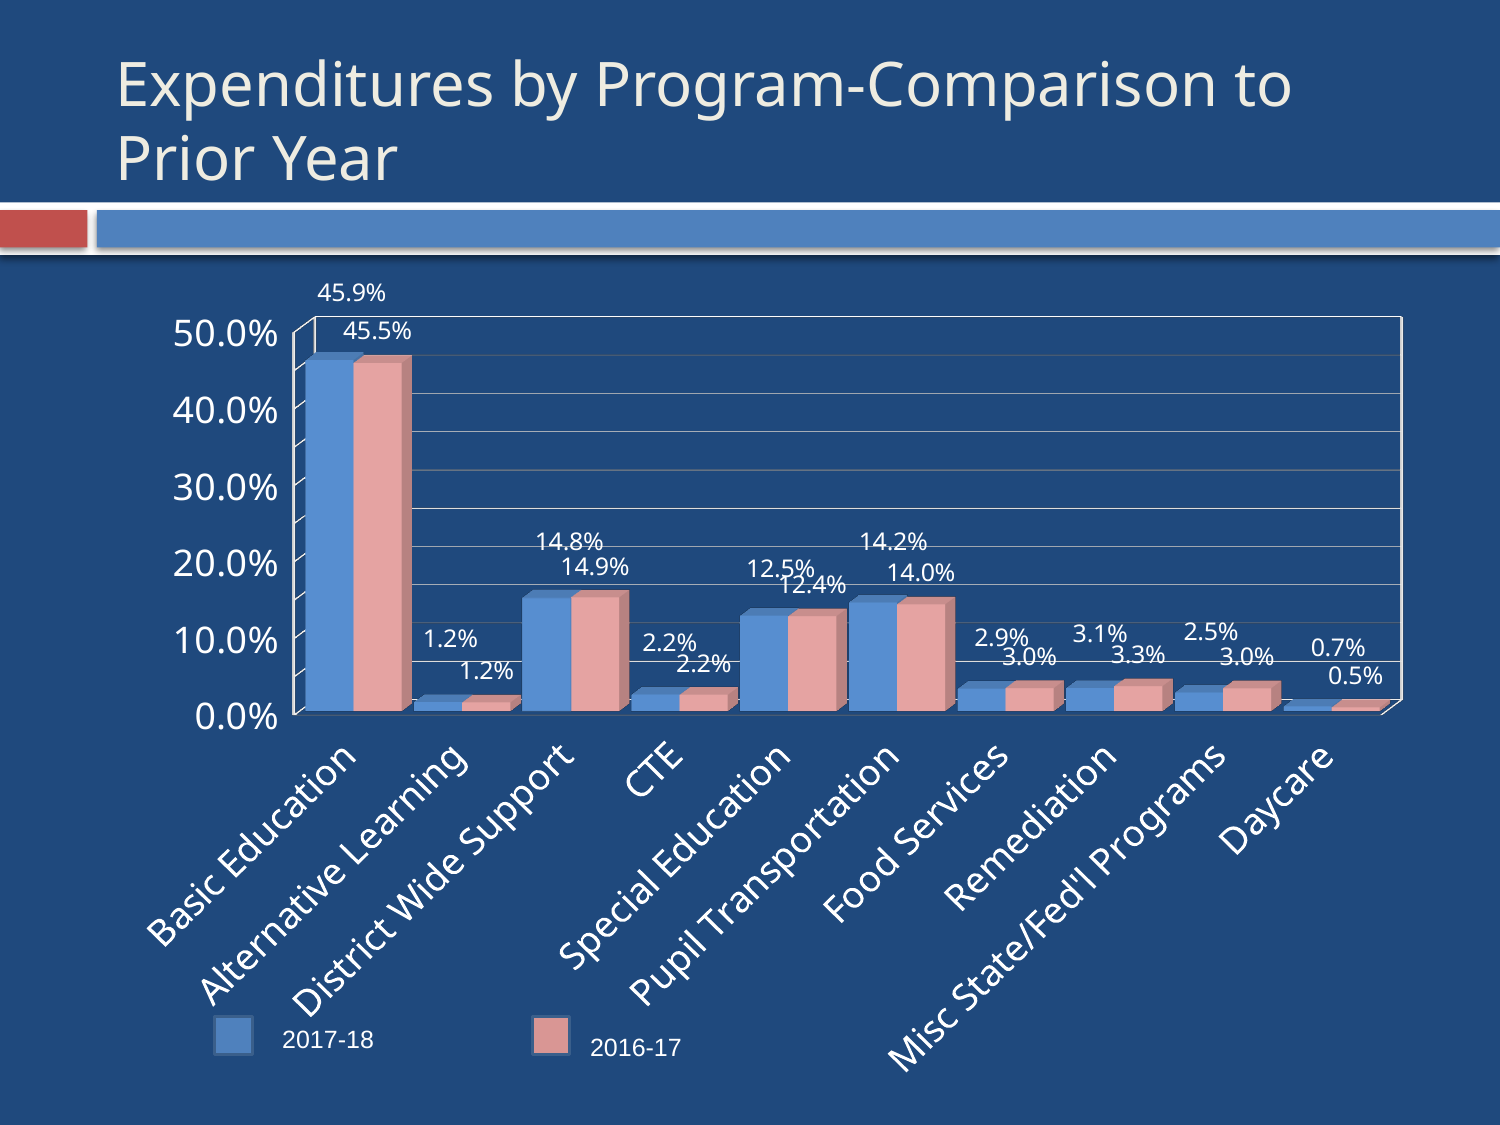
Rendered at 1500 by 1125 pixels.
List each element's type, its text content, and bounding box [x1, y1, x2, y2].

title Expenditures by Program-Comparison to Prior Year [100, 37, 1438, 200]
chart [99, 274, 1438, 1101]
